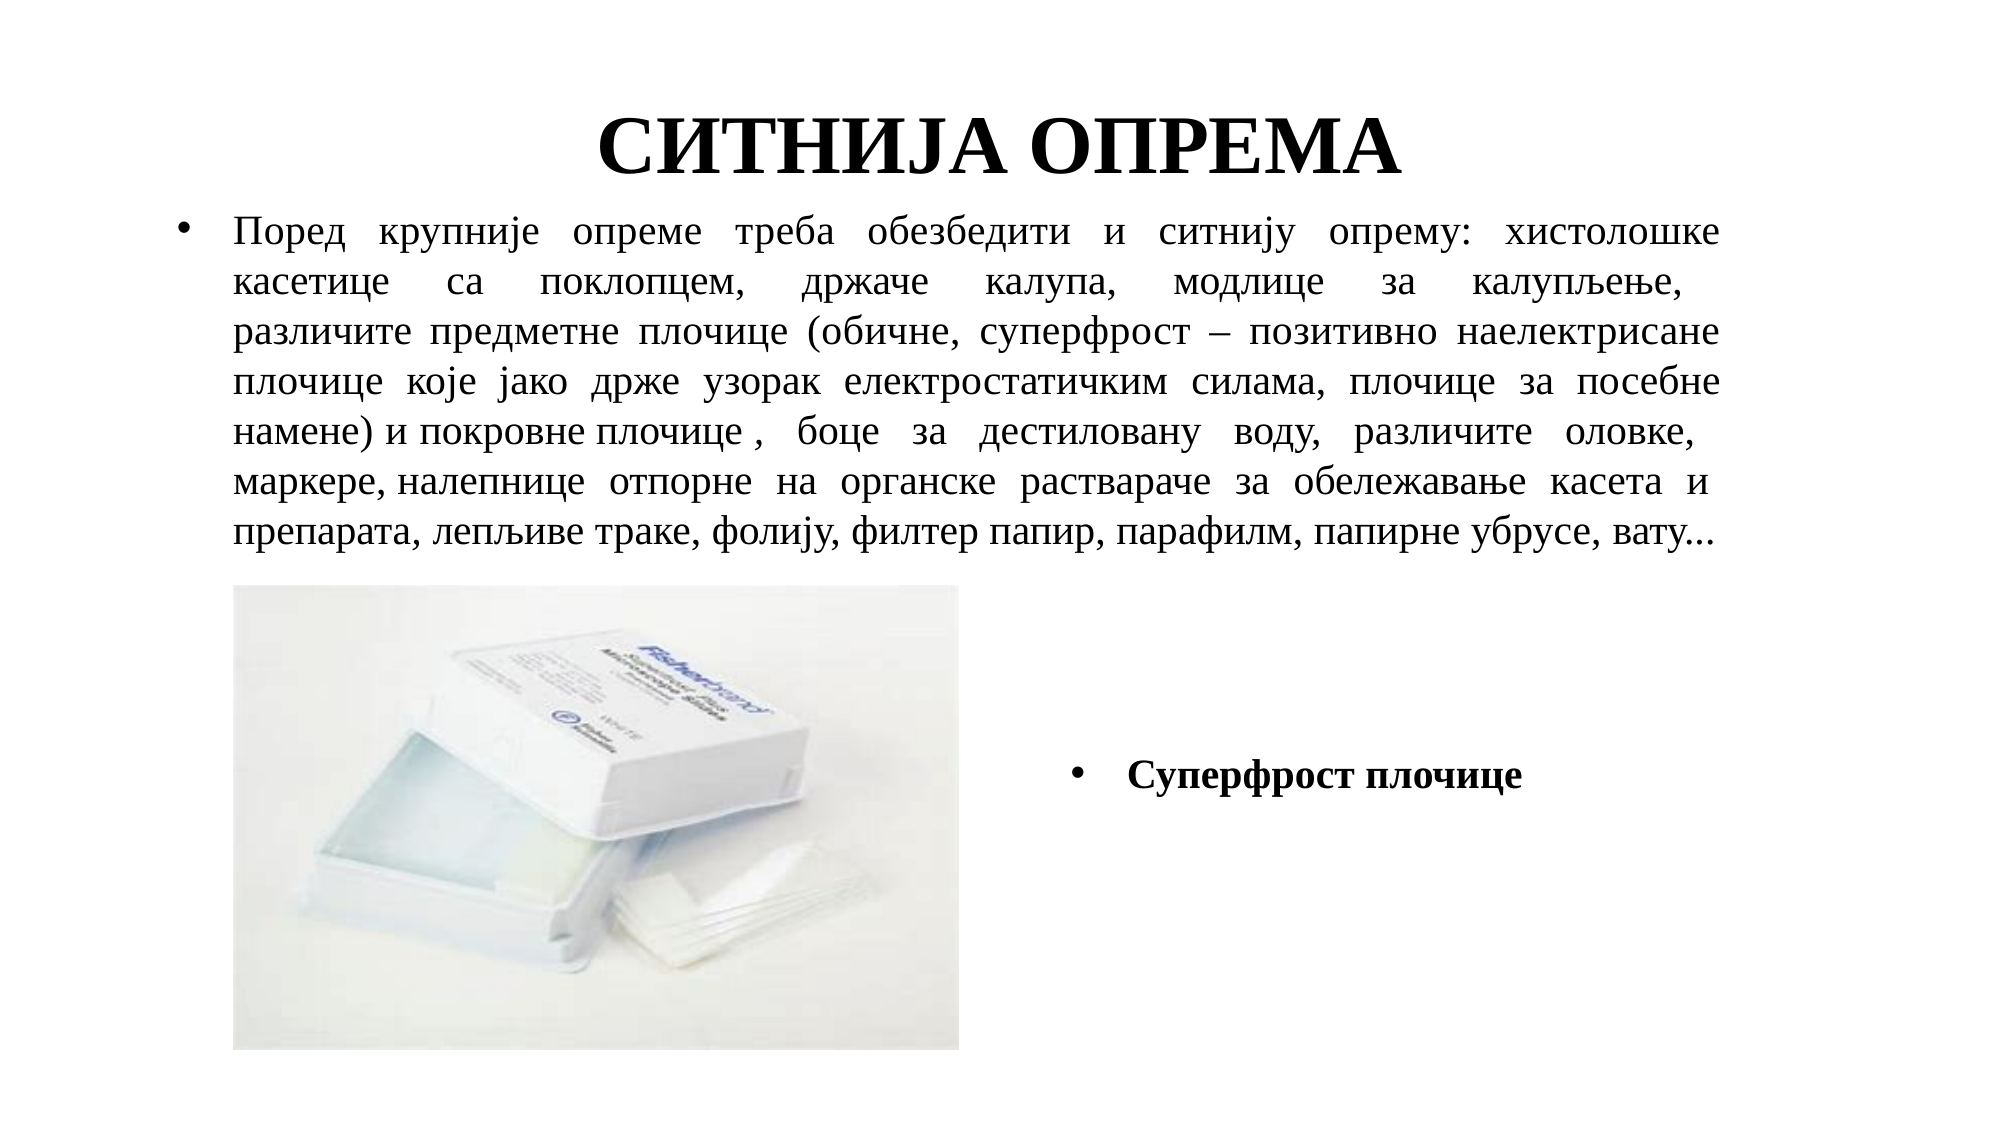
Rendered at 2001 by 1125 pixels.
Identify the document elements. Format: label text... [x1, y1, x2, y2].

list Поред крупније опреме треба обезбедити и ситнију опрему: хистолошке касетице са поклопцем, држаче калупа, модлице за калупљење, различите предметне плочице (обичне, суперфрост – позитивно наелектрисане плочице које јако држе узорак електростатичким силама, плочице за посебне намене) и покровне плочице , боце за дестиловану воду, различите оловке, маркере, налепнице отпорне на органске раствараче за обележавање касета и препарата, лепљиве траке, фолију, филтер папир, парафилм, папирне убрусе, вату... [26, 195, 1863, 1014]
text_box Суперфрост плочице [1055, 739, 1658, 805]
title СИТНИЈА ОПРЕМА [137, 59, 1863, 195]
picture [232, 585, 959, 1050]
